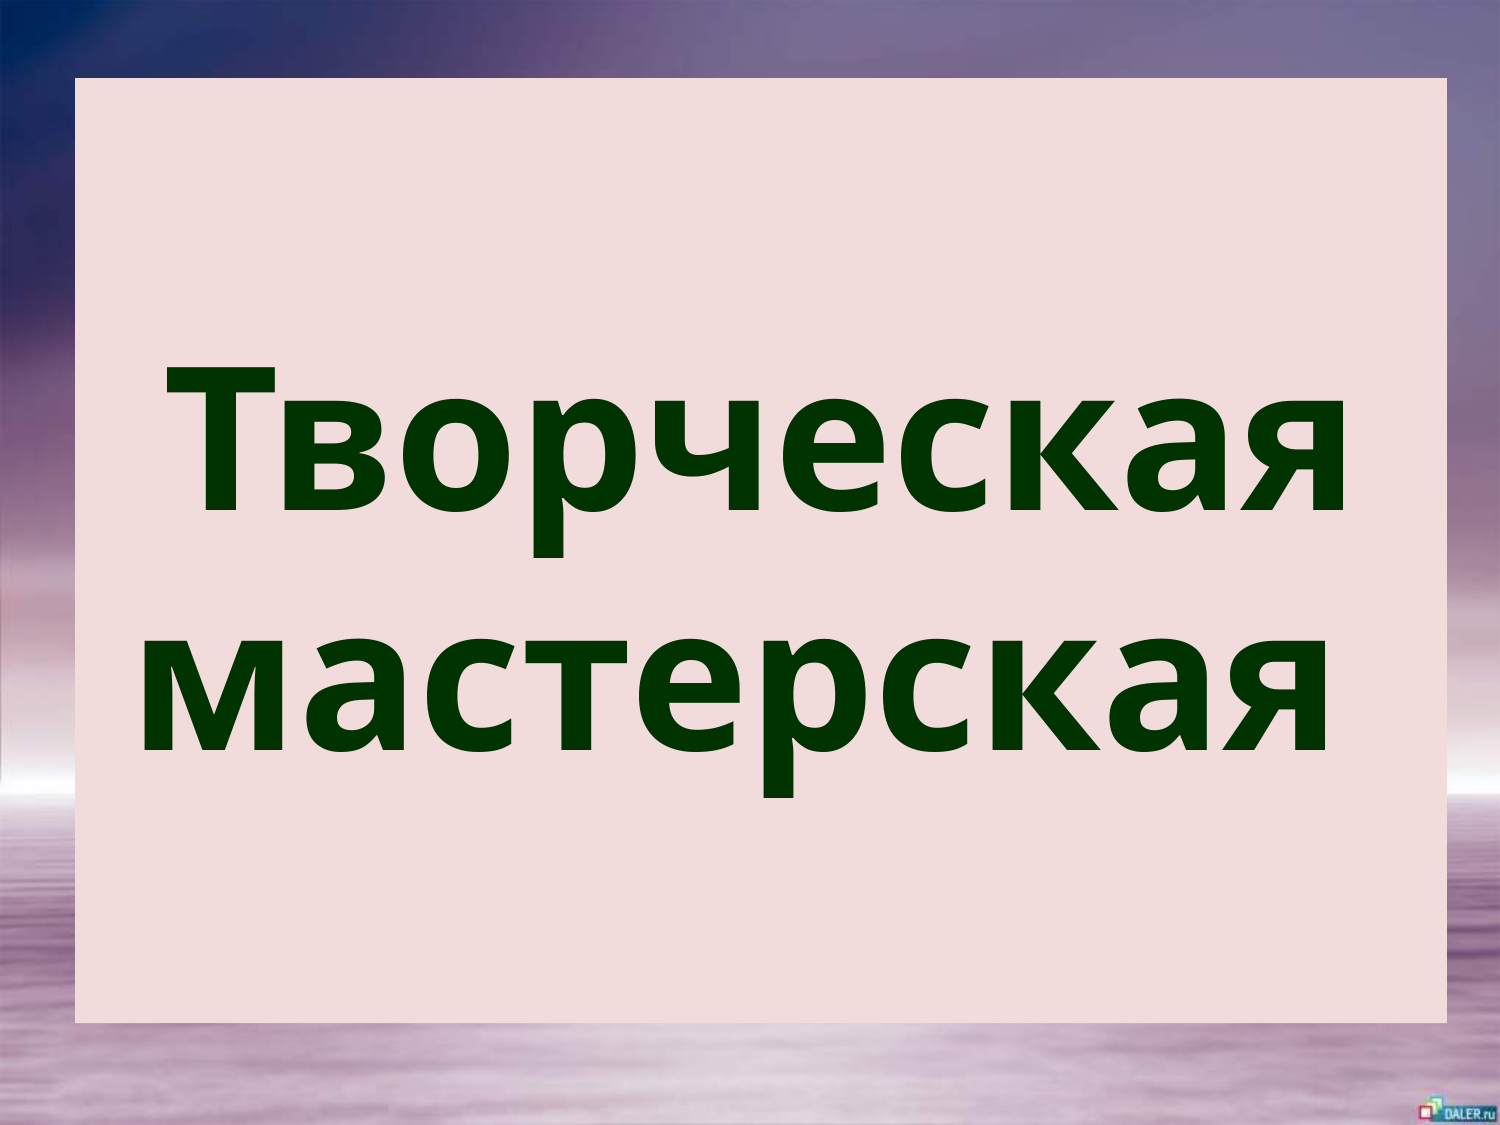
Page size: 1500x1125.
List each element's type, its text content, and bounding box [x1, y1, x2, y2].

picture [0, 0, 1500, 1125]
title Творческая мастерская [75, 78, 1447, 1024]
